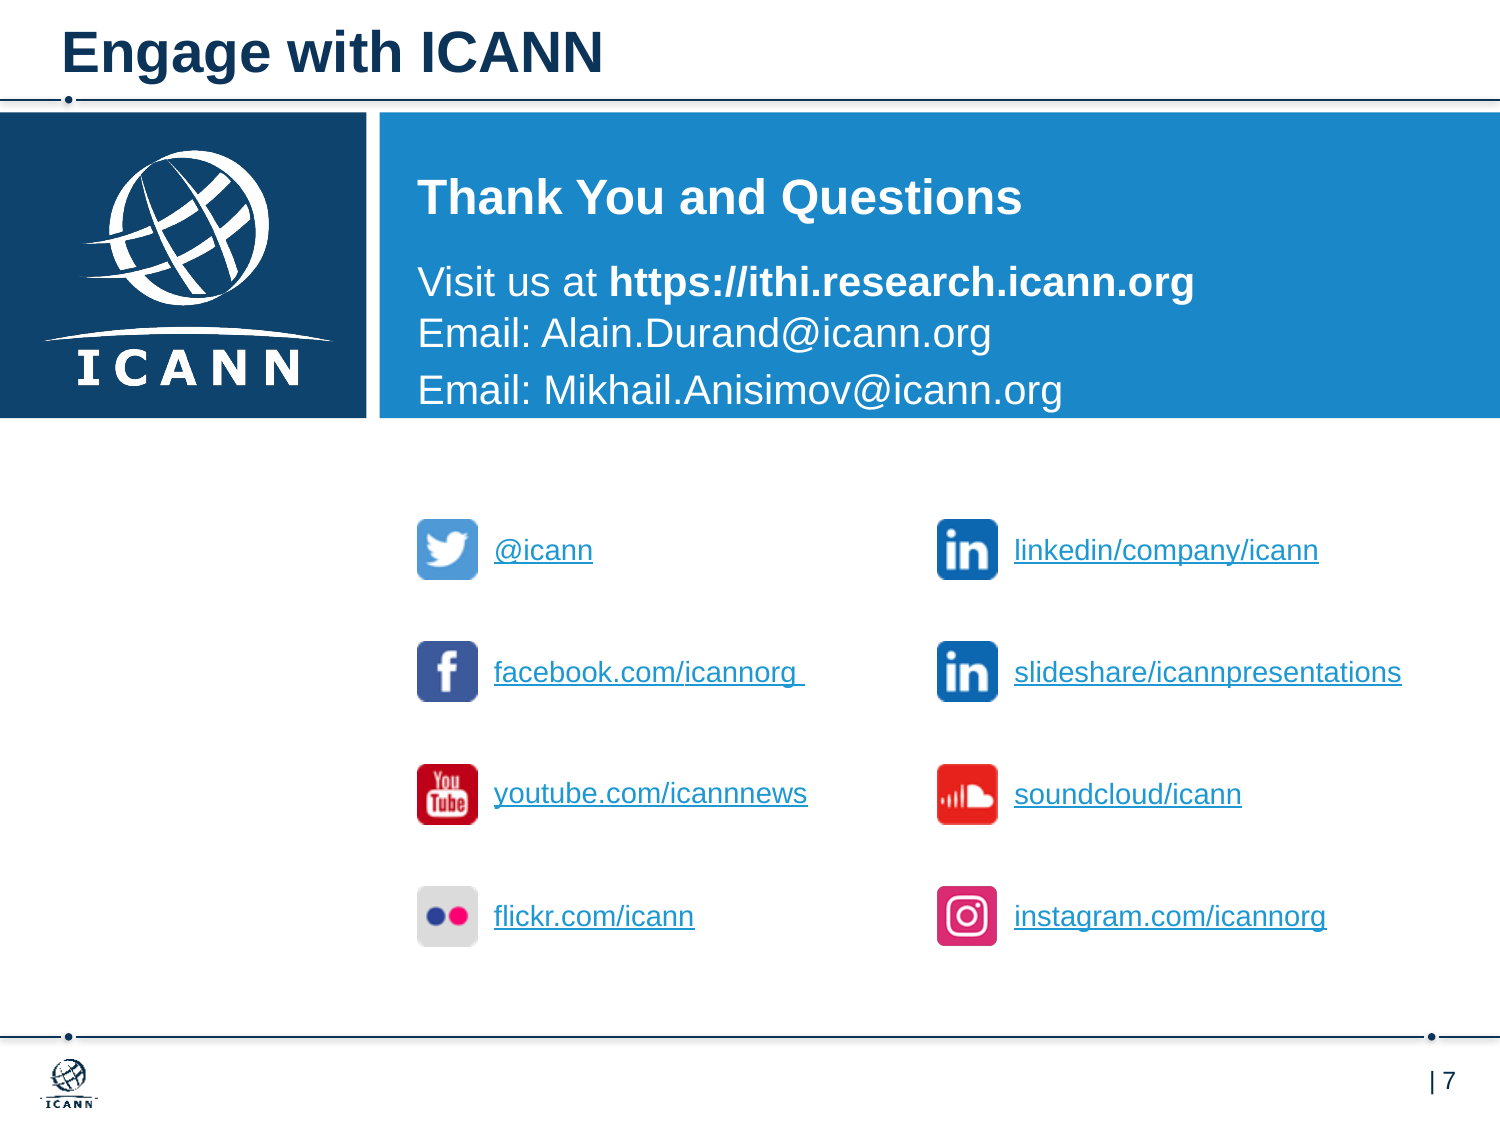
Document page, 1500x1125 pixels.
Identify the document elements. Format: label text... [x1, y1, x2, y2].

title Engage with ICANN [61, 6, 1356, 95]
picture [38, 1059, 100, 1108]
text_box Email: Alain.Durand@icann.org Email: Mikhail.Anisimov@icann.org [417, 305, 1398, 414]
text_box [416, 519, 1500, 947]
text_box Visit us at https://ithi.research.icann.org [417, 254, 1500, 309]
text_box Thank You and Questions [417, 172, 1276, 226]
